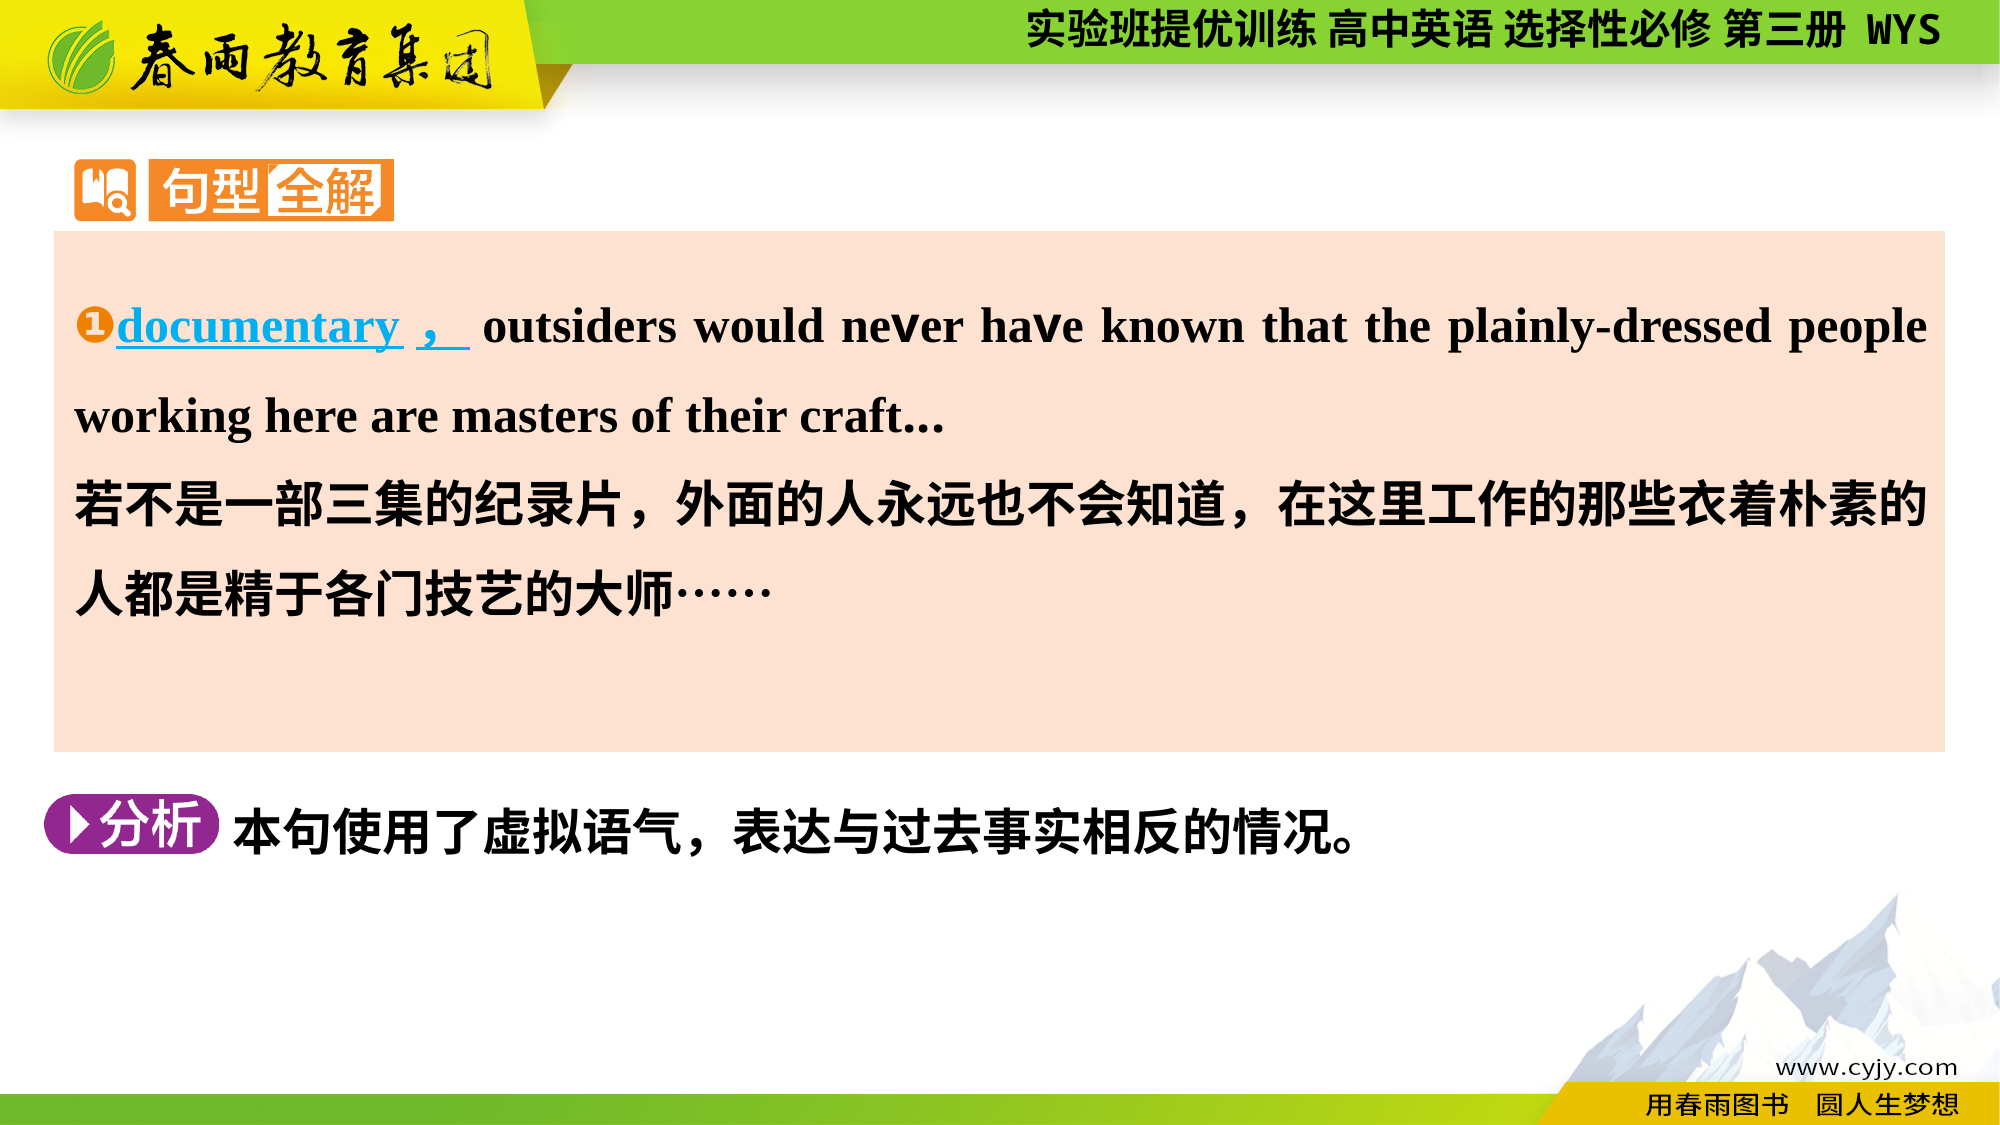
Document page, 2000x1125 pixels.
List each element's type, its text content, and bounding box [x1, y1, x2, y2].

text_box 本句使用了虚拟语气，表达与过去事实相反的情况。 [59, 763, 1944, 869]
picture [0, 0, 2000, 1125]
